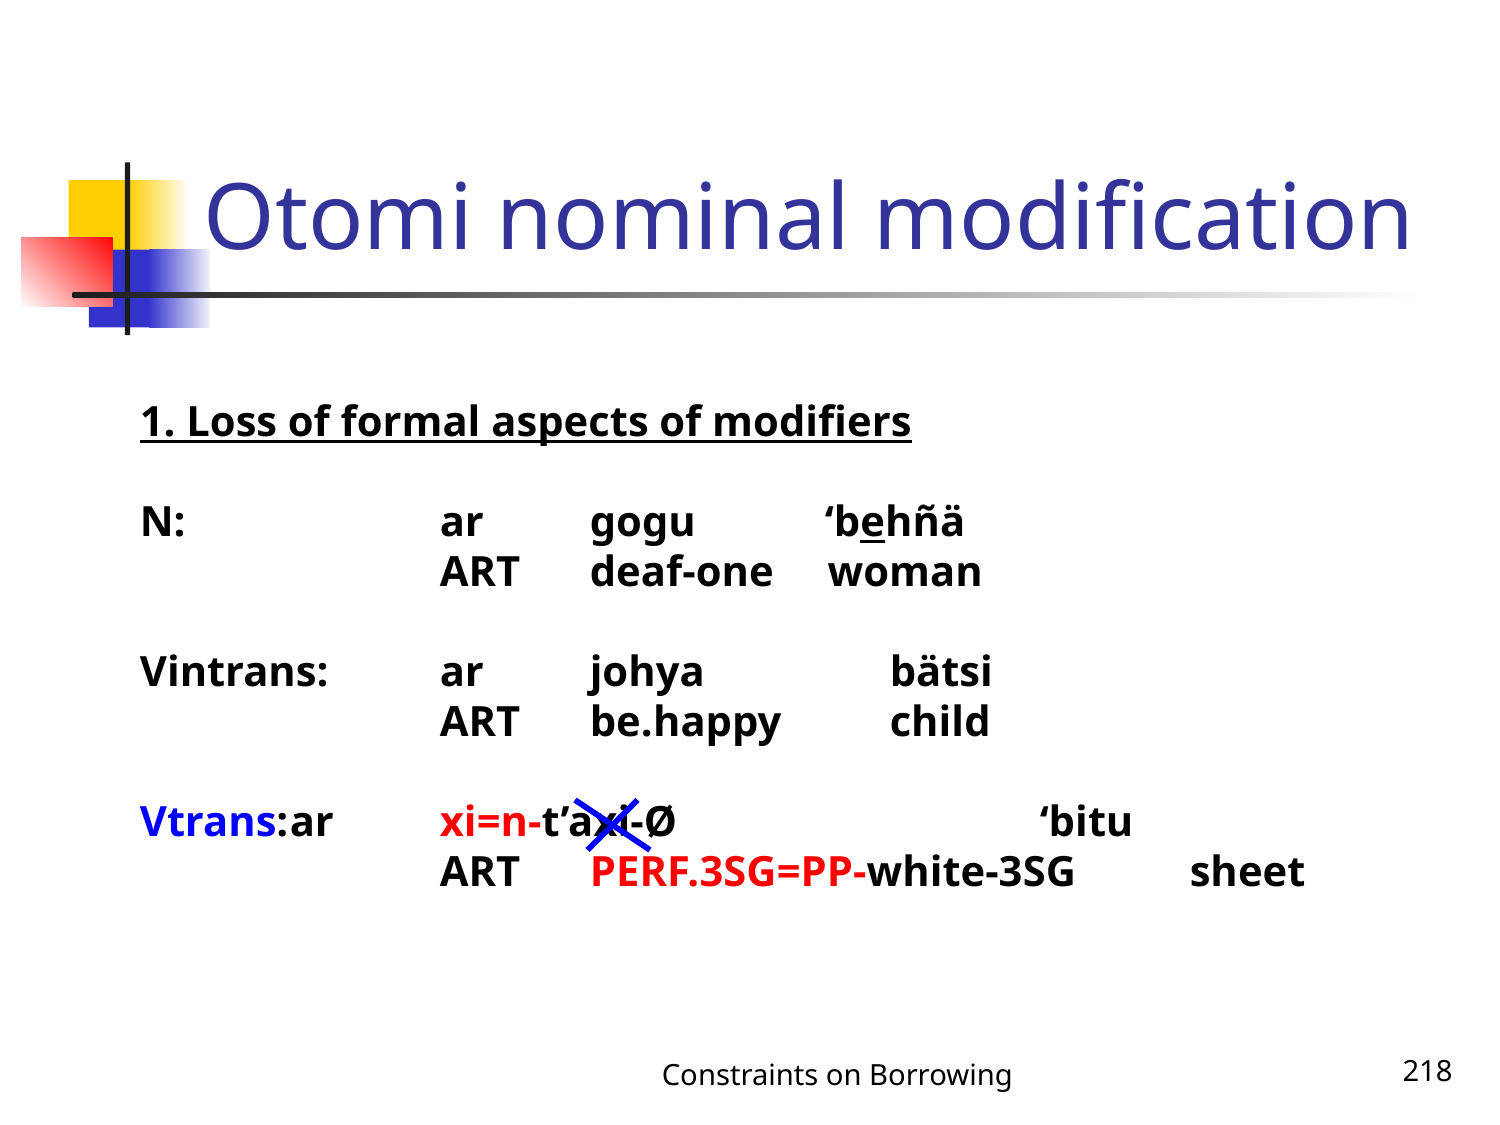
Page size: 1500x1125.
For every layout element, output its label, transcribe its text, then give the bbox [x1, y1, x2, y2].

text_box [574, 799, 651, 851]
title Otomi nominal modification [188, 34, 1468, 276]
footer Constraints on Borrowing [599, 1023, 1076, 1100]
slide_number 218 [1154, 1023, 1468, 1100]
text_box 1. Loss of formal aspects of modifiers N: ar gogu ‘behñä ART deaf-one woman Vintrans: ar johya bätsi ART be.happy child Vtrans: ar xi=n-t’axi-Ø ‘bitu ART PERF.3SG=PP-white-3SG sheet [124, 387, 1413, 903]
